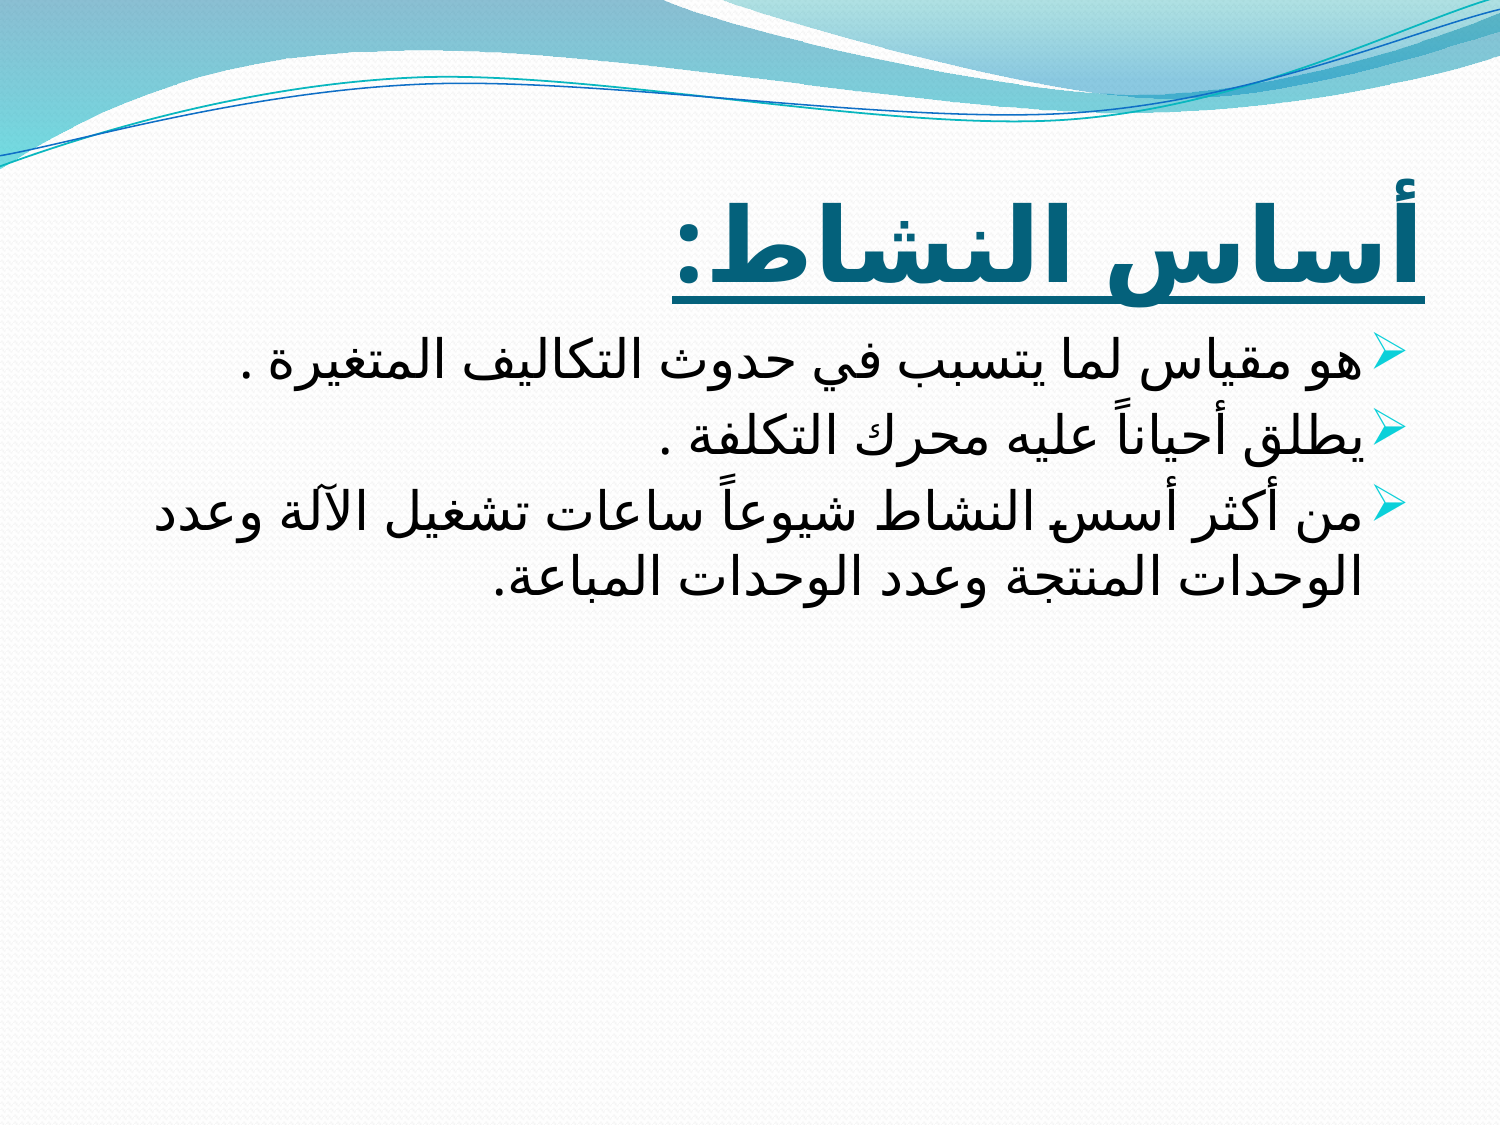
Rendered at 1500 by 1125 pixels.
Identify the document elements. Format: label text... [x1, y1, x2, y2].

title أساس النشاط: [75, 115, 1425, 303]
list هو مقياس لما يتسبب في حدوث التكاليف المتغيرة . يطلق أحياناً عليه محرك التكلفة . من أكثر أسس النشاط شيوعاً ساعات تشغيل الآلة وعدد الوحدات المنتجة وعدد الوحدات المباعة. [75, 317, 1425, 1038]
